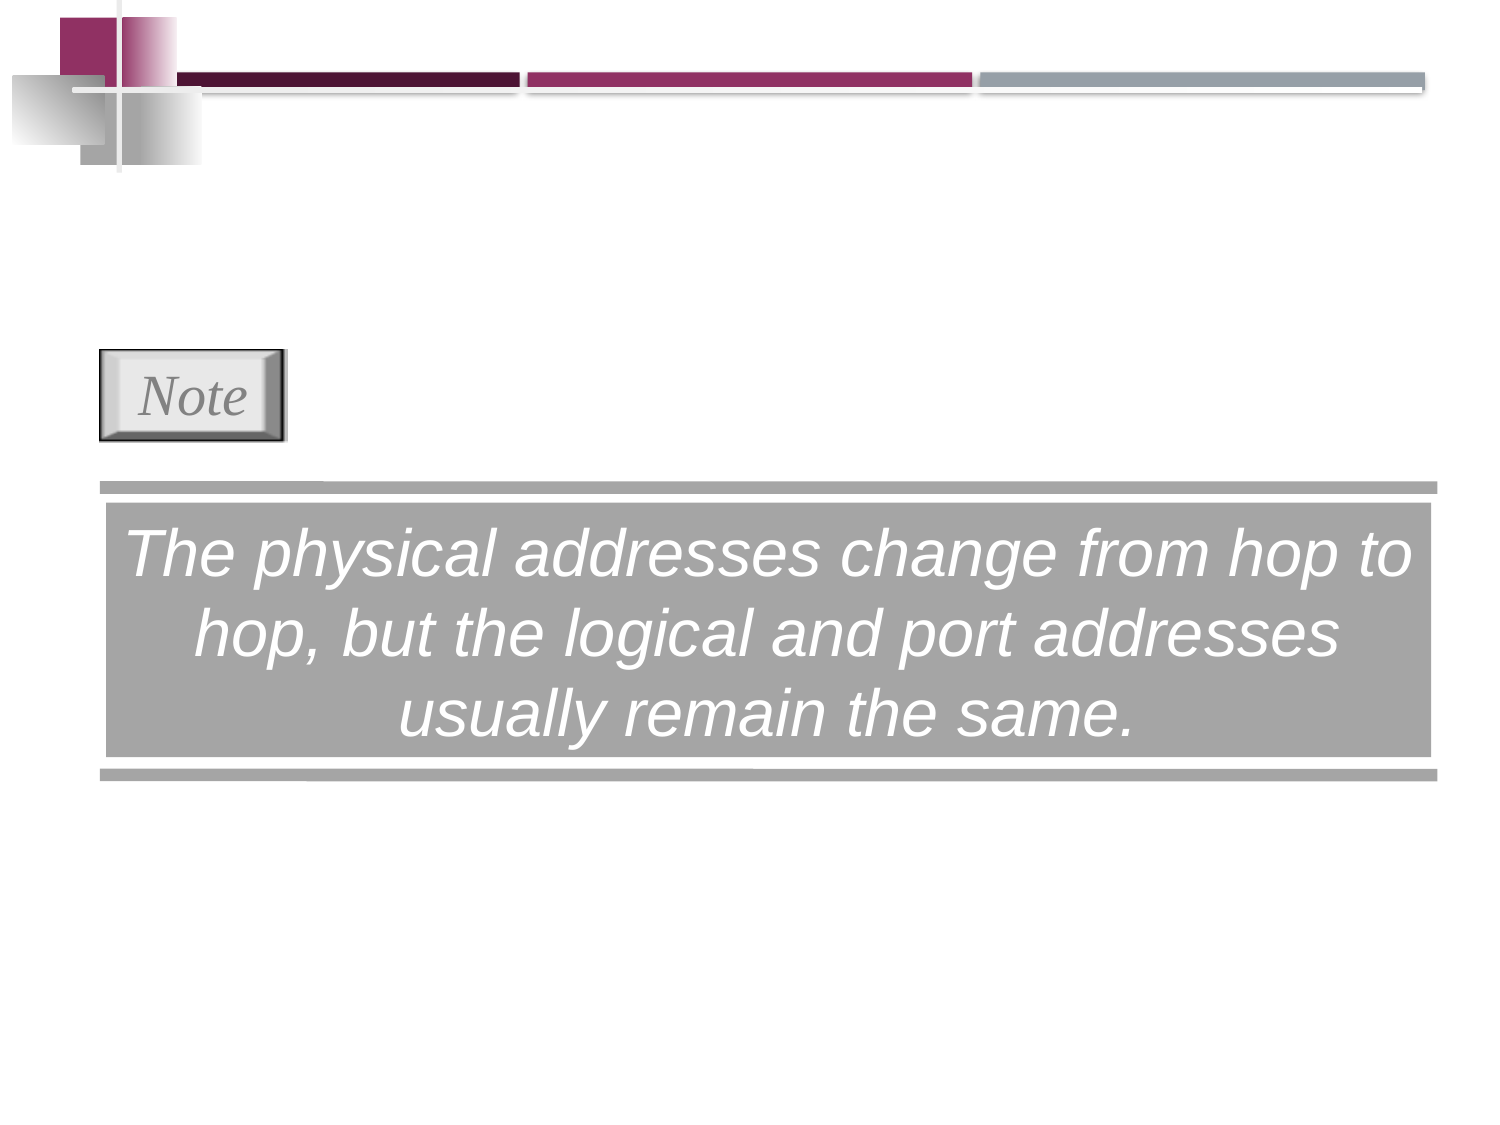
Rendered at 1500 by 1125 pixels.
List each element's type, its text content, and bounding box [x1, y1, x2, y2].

text_box [72, 87, 1423, 93]
text_box [60, 17, 116, 86]
text_box [116, 93, 122, 173]
text_box [116, 0, 122, 87]
text_box The physical addresses change from hop to hop, but the logical and port addresses usually remain the same. [106, 502, 1432, 758]
text_box [122, 17, 177, 86]
text_box [122, 93, 141, 165]
text_box [141, 93, 202, 165]
text_box [80, 93, 116, 165]
text_box [12, 75, 105, 145]
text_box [99, 349, 288, 444]
